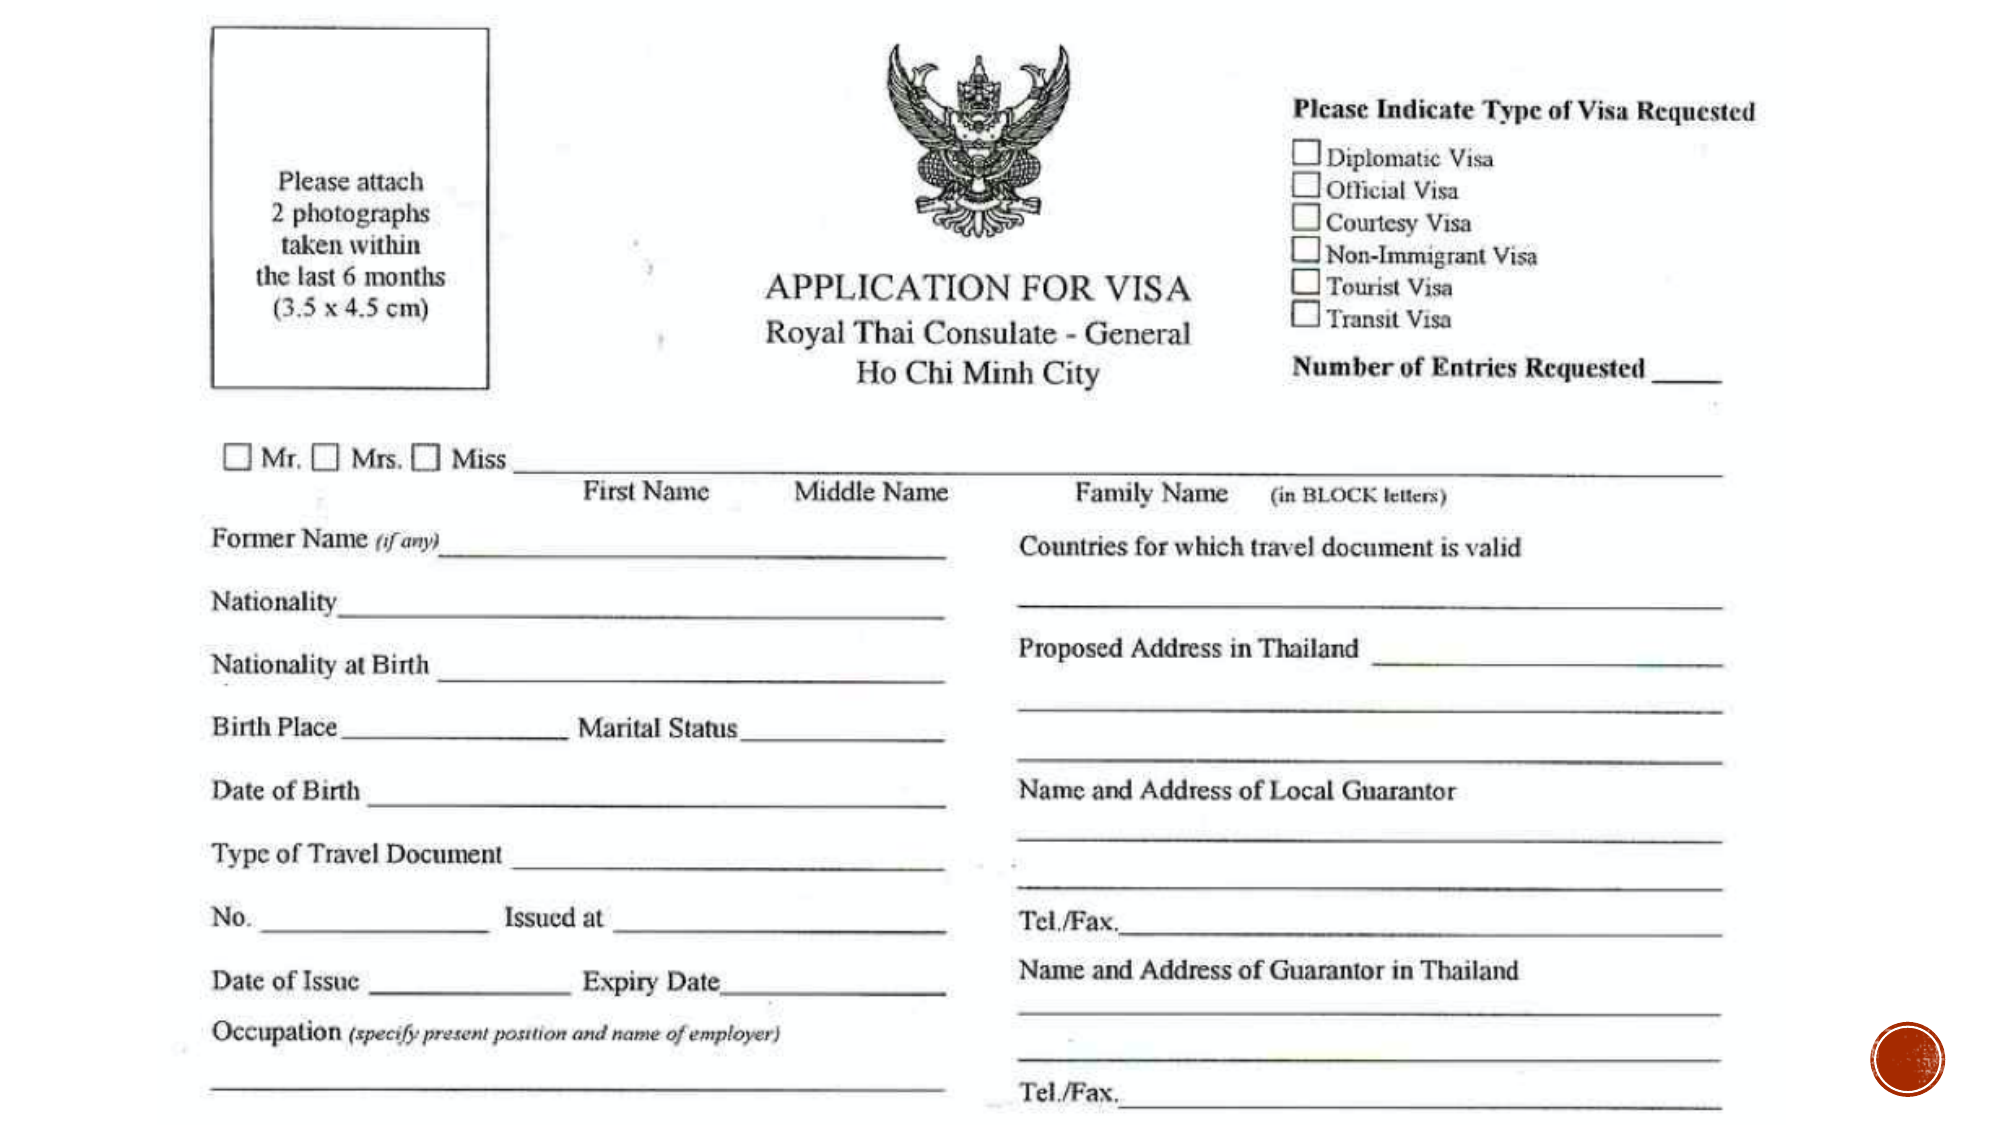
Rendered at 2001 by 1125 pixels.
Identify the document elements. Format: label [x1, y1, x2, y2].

picture [153, 0, 1847, 1125]
